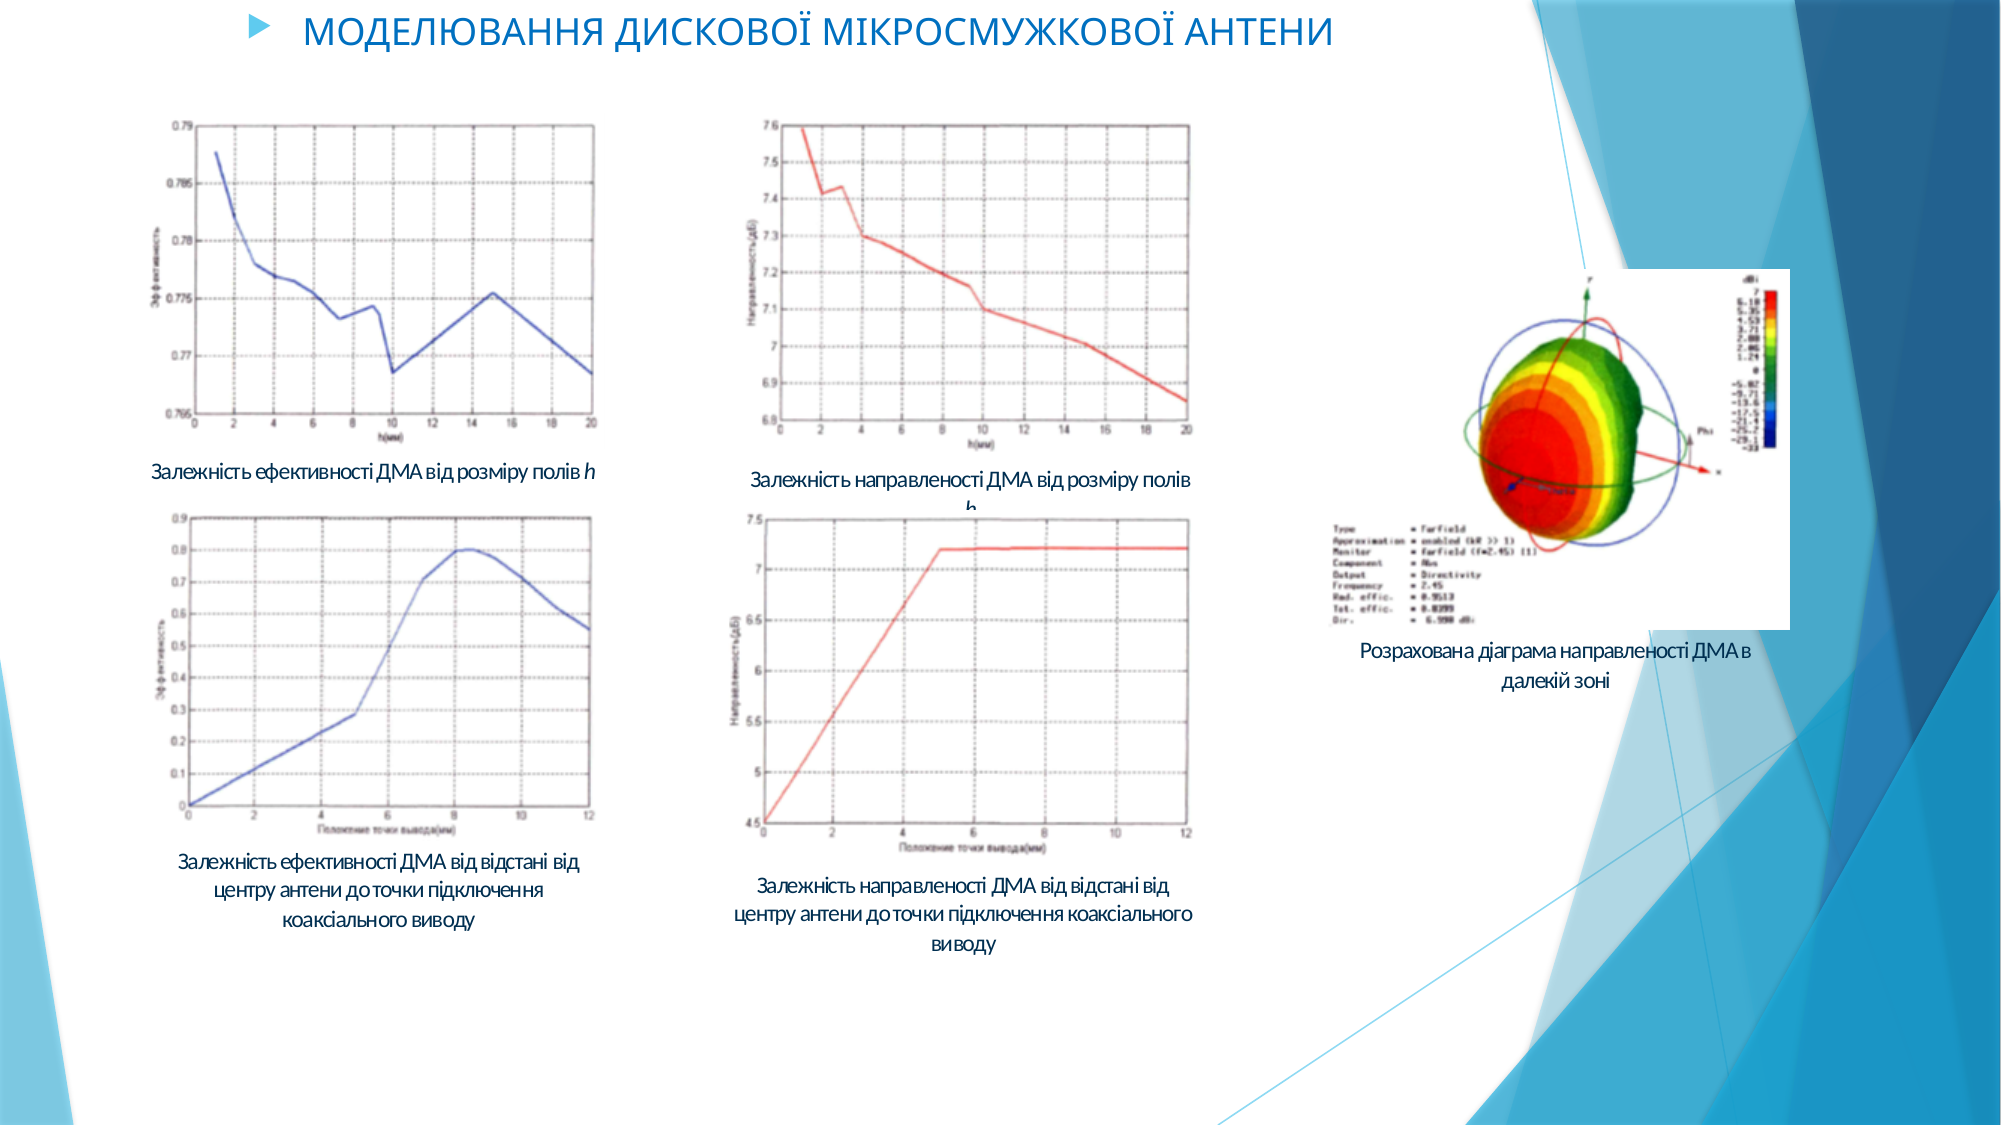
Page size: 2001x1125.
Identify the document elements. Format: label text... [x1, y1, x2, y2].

list Моделювання дискової мікросмужкової антени [0, 1, 1581, 111]
picture [136, 110, 1791, 970]
